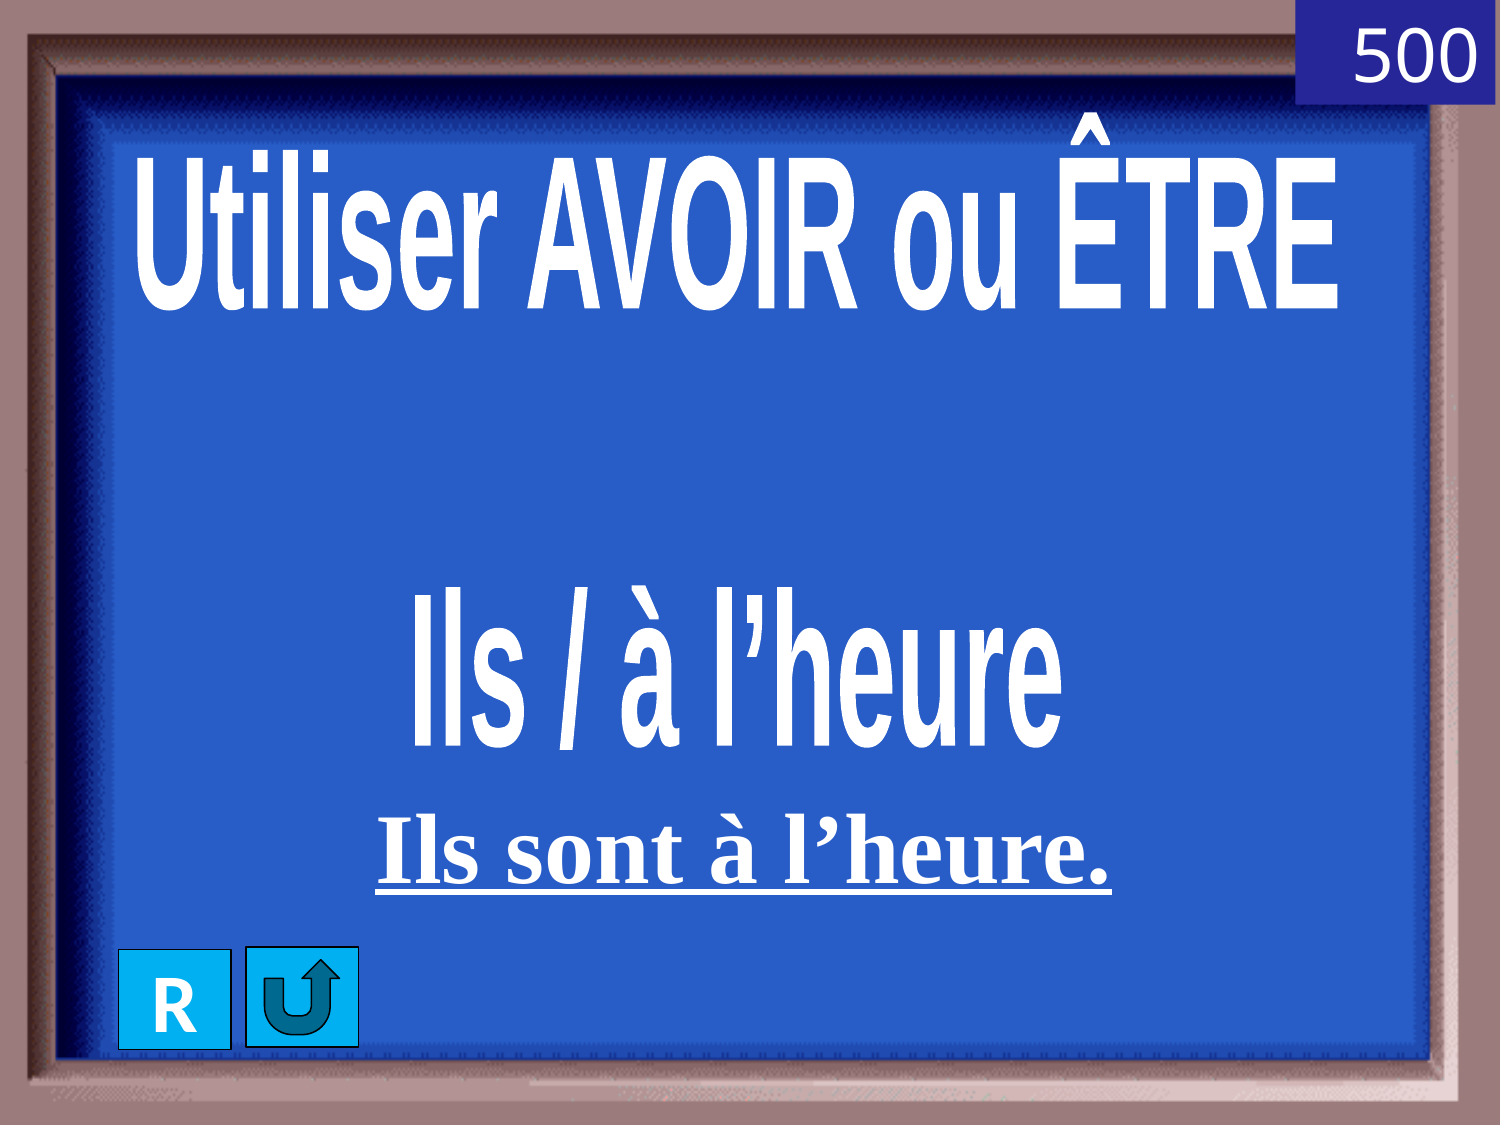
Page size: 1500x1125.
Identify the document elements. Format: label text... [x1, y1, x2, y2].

text_box 500 [1295, 0, 1496, 105]
text_box Ils sont à l’heure. [0, 776, 1500, 911]
text_box [245, 947, 359, 1048]
picture [0, 911, 1500, 1125]
picture [0, 0, 1500, 776]
text_box R [118, 949, 232, 1050]
